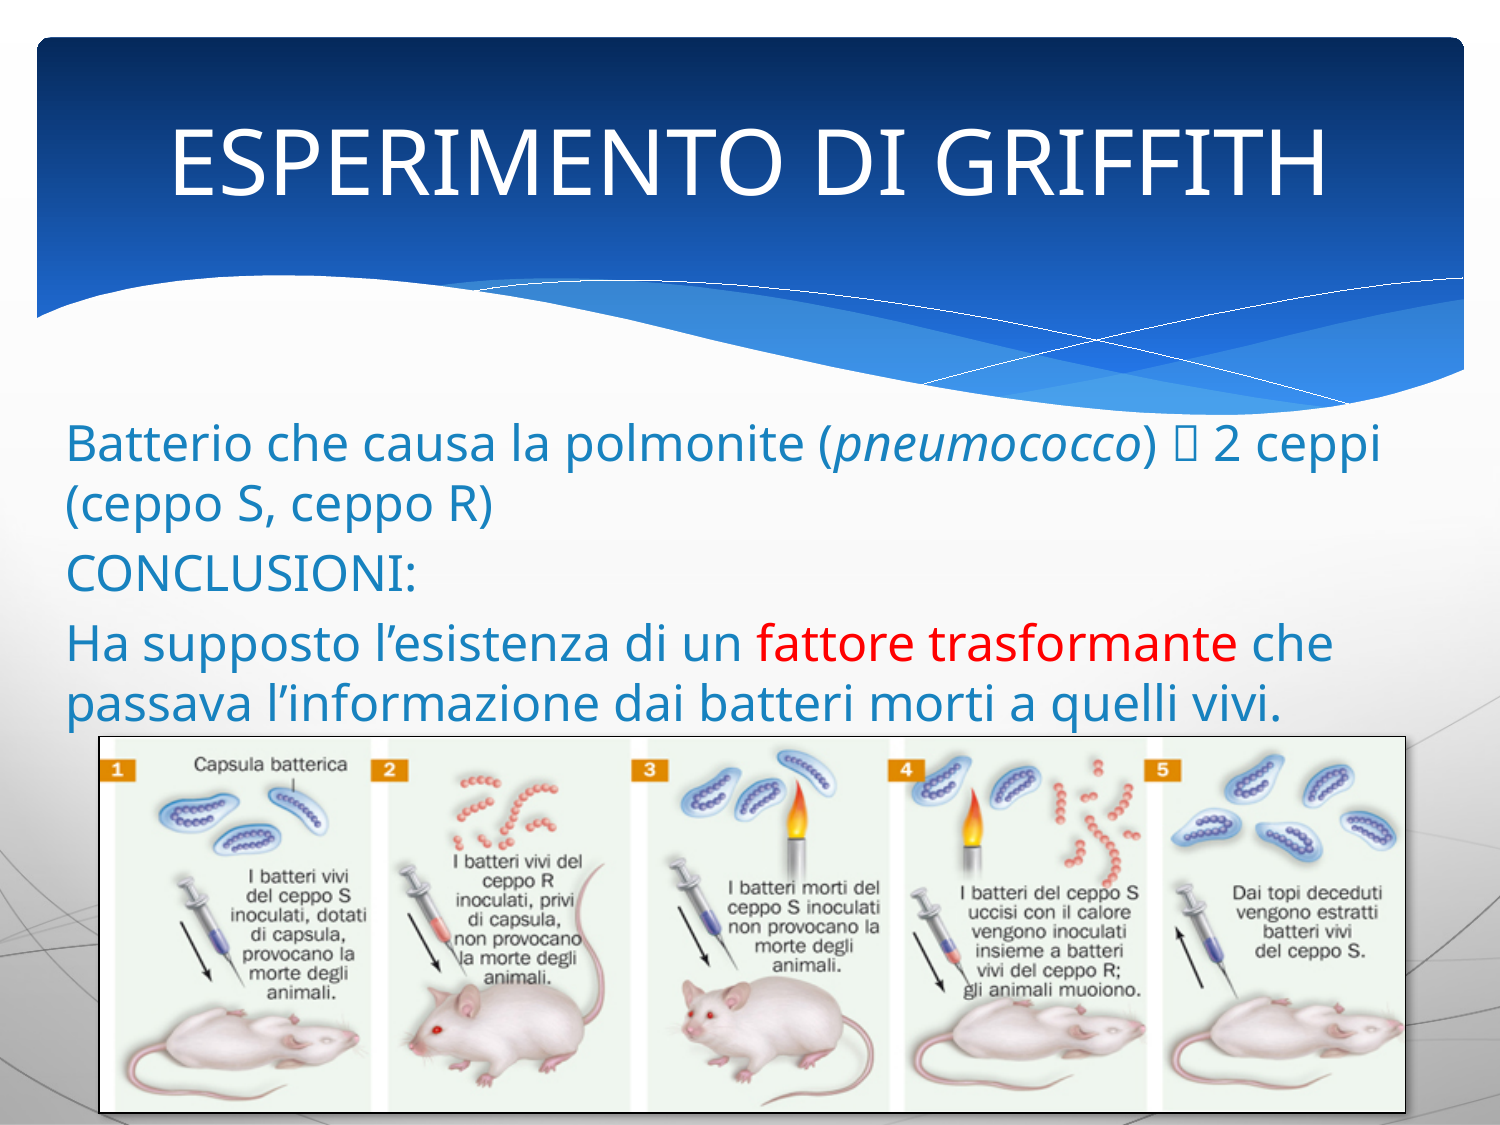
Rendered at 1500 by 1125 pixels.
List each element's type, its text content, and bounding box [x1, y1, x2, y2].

picture [99, 737, 1406, 1113]
title ESPERIMENTO DI GRIFFITH [75, 55, 1425, 261]
list Batterio che causa la polmonite (pneumococco)  2 ceppi (ceppo S, ceppo R) CONCLUSIONI: Ha supposto l’esistenza di un fattore trasformante che passava l’informazione dai batteri morti a quelli vivi. [50, 275, 1425, 938]
